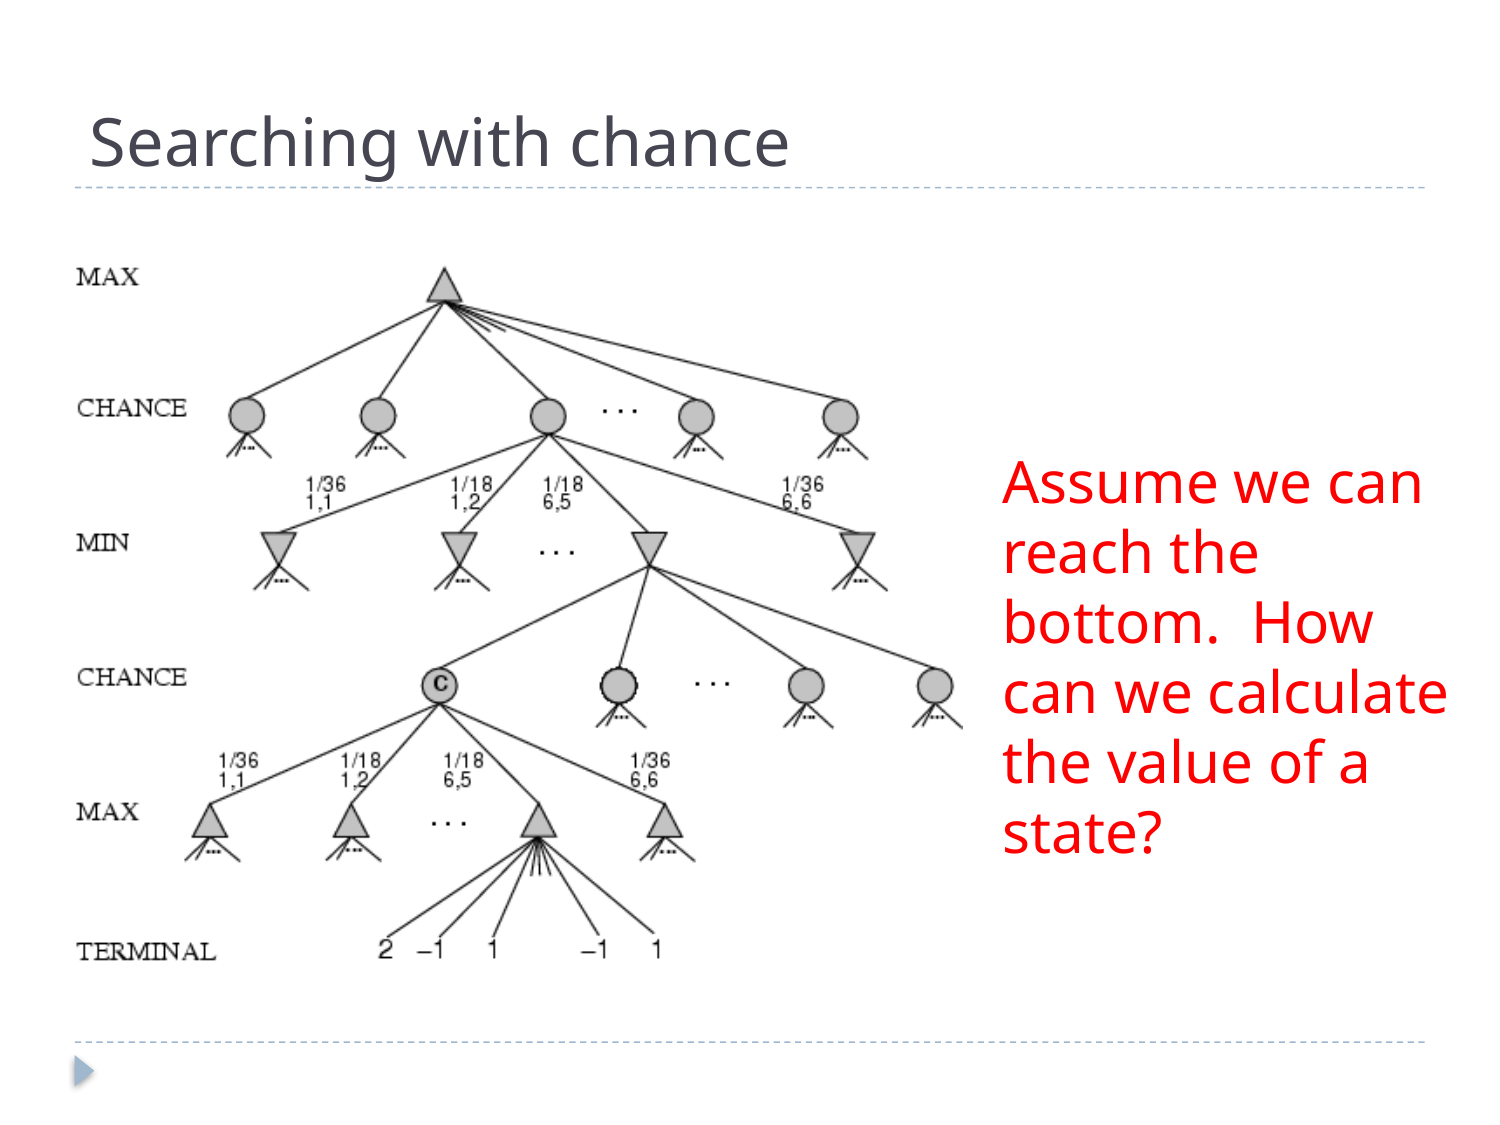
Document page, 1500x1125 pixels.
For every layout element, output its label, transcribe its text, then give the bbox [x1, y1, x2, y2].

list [74, 74, 963, 1125]
text_box Assume we can reach the bottom. How can we calculate the value of a state? [987, 437, 1475, 873]
title Searching with chance [75, 37, 1425, 188]
